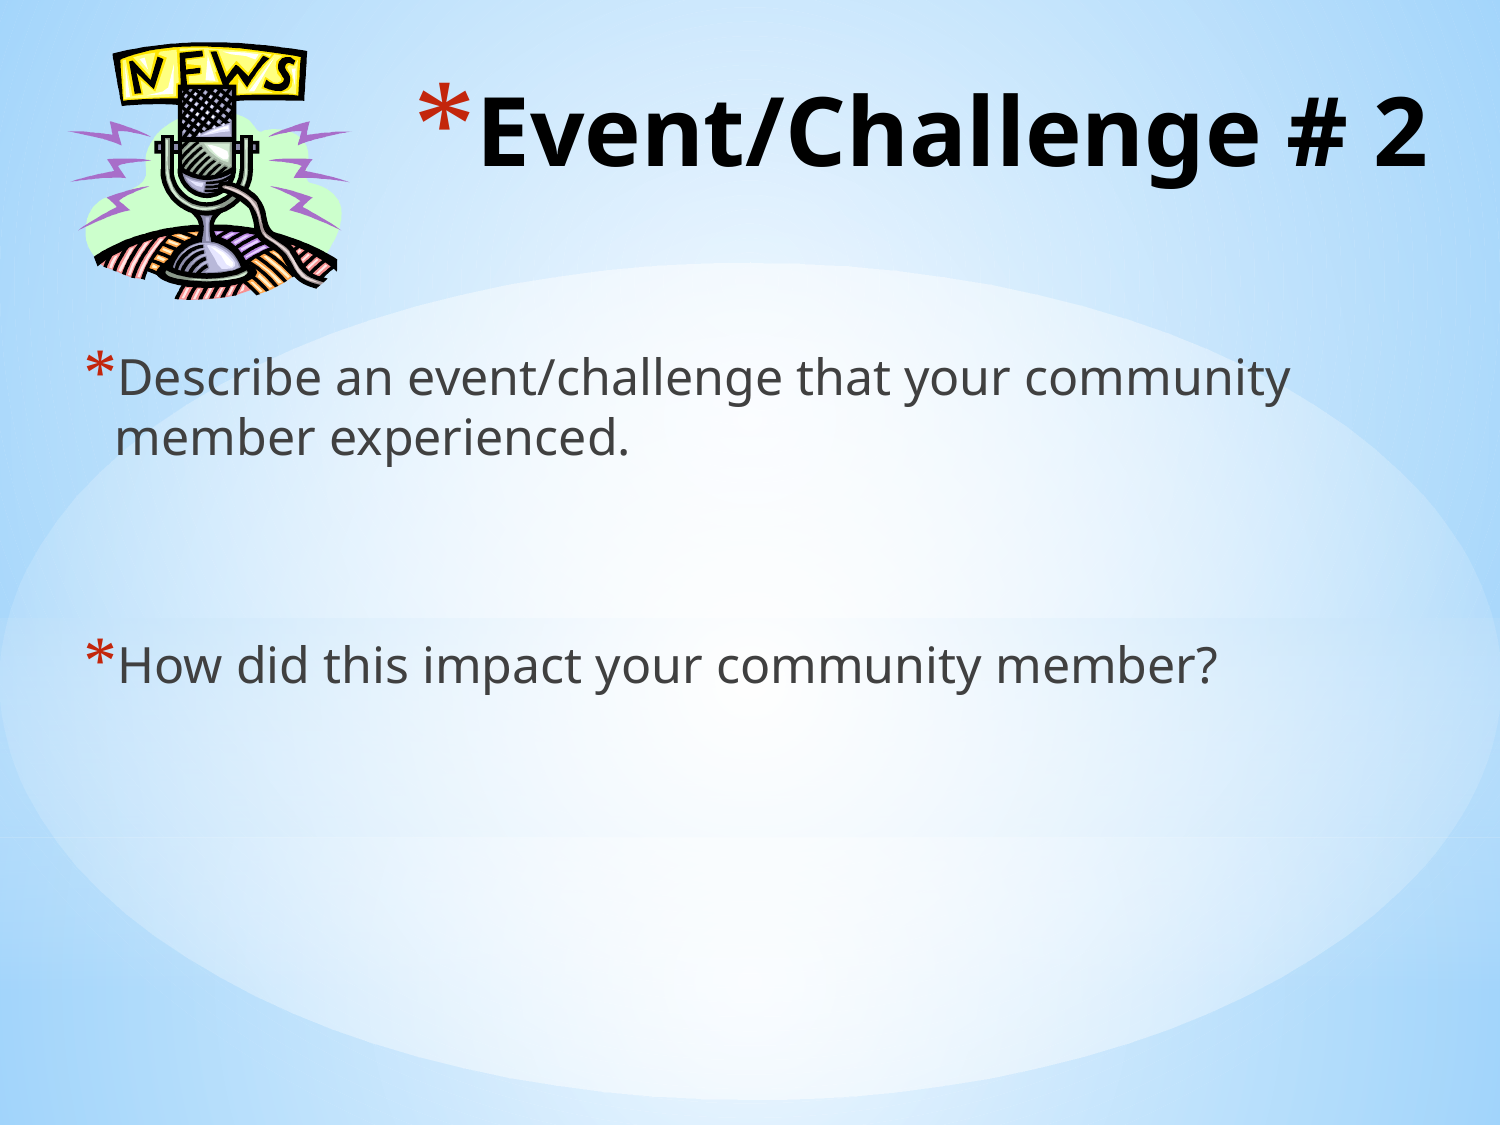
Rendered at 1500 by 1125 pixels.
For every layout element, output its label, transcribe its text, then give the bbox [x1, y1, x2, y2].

picture [62, 37, 358, 306]
list Describe an event/challenge that your community member experienced. How did this impact your community member? [62, 337, 1438, 979]
title Event/Challenge # 2 [399, 63, 1469, 251]
